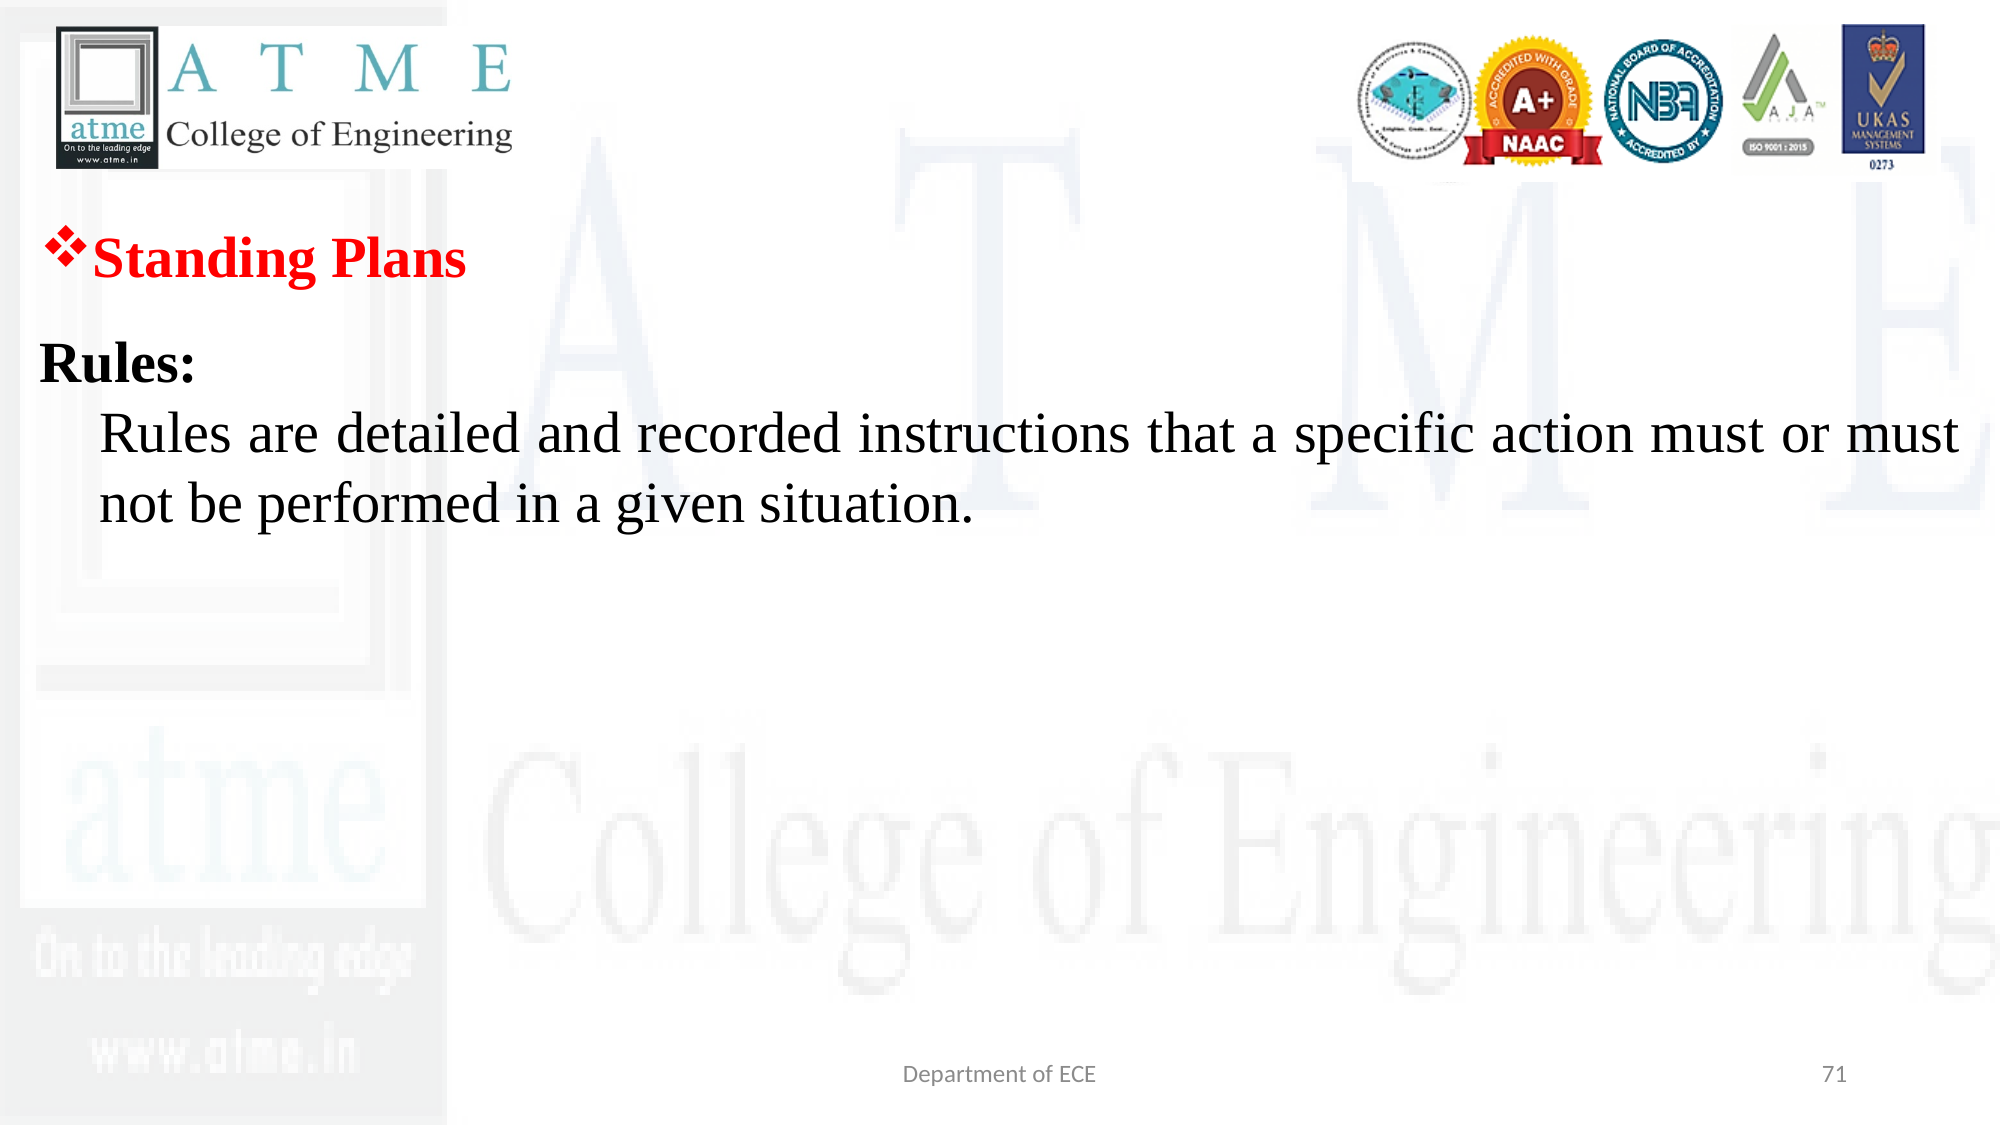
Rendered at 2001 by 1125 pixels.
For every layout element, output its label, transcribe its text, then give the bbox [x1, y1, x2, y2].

picture [56, 26, 512, 169]
footer Department of ECE [662, 1042, 1338, 1103]
picture [1352, 24, 1941, 176]
slide_number 71 [1412, 1042, 1863, 1103]
text_box Standing Plans Rules: Rules are detailed and recorded instructions that a specific action must or must not be performed in a given situation. [24, 176, 1976, 542]
